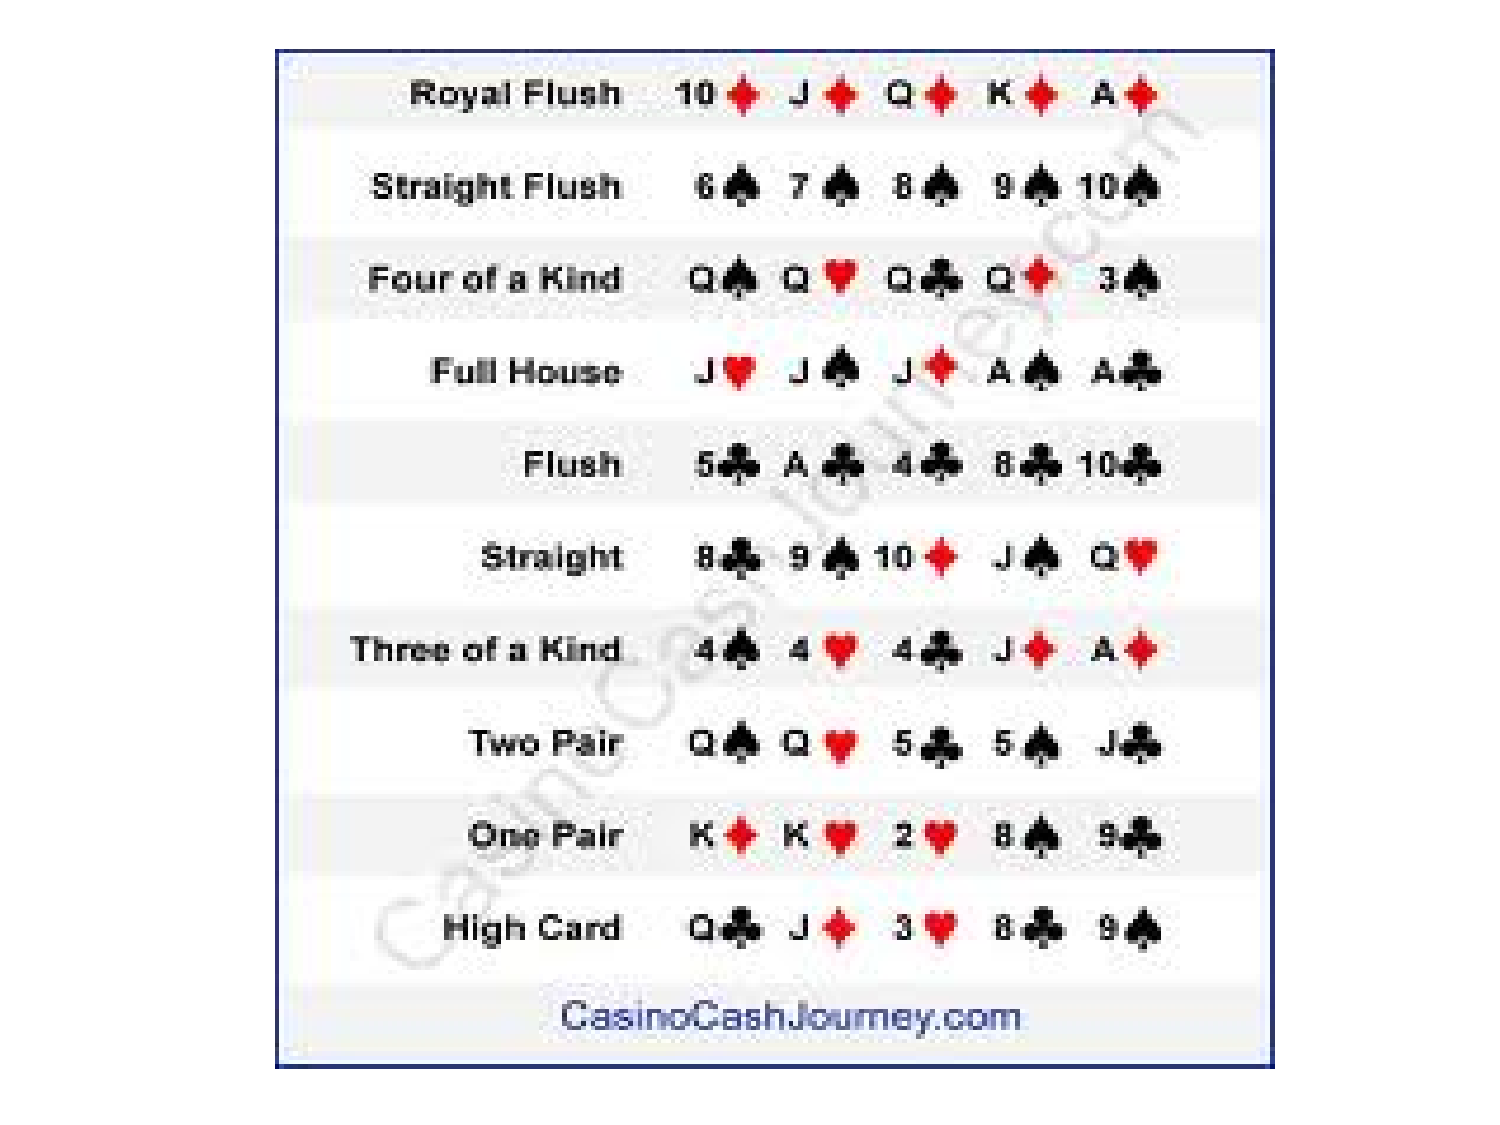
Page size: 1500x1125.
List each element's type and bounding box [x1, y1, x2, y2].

list [274, 49, 1276, 1069]
